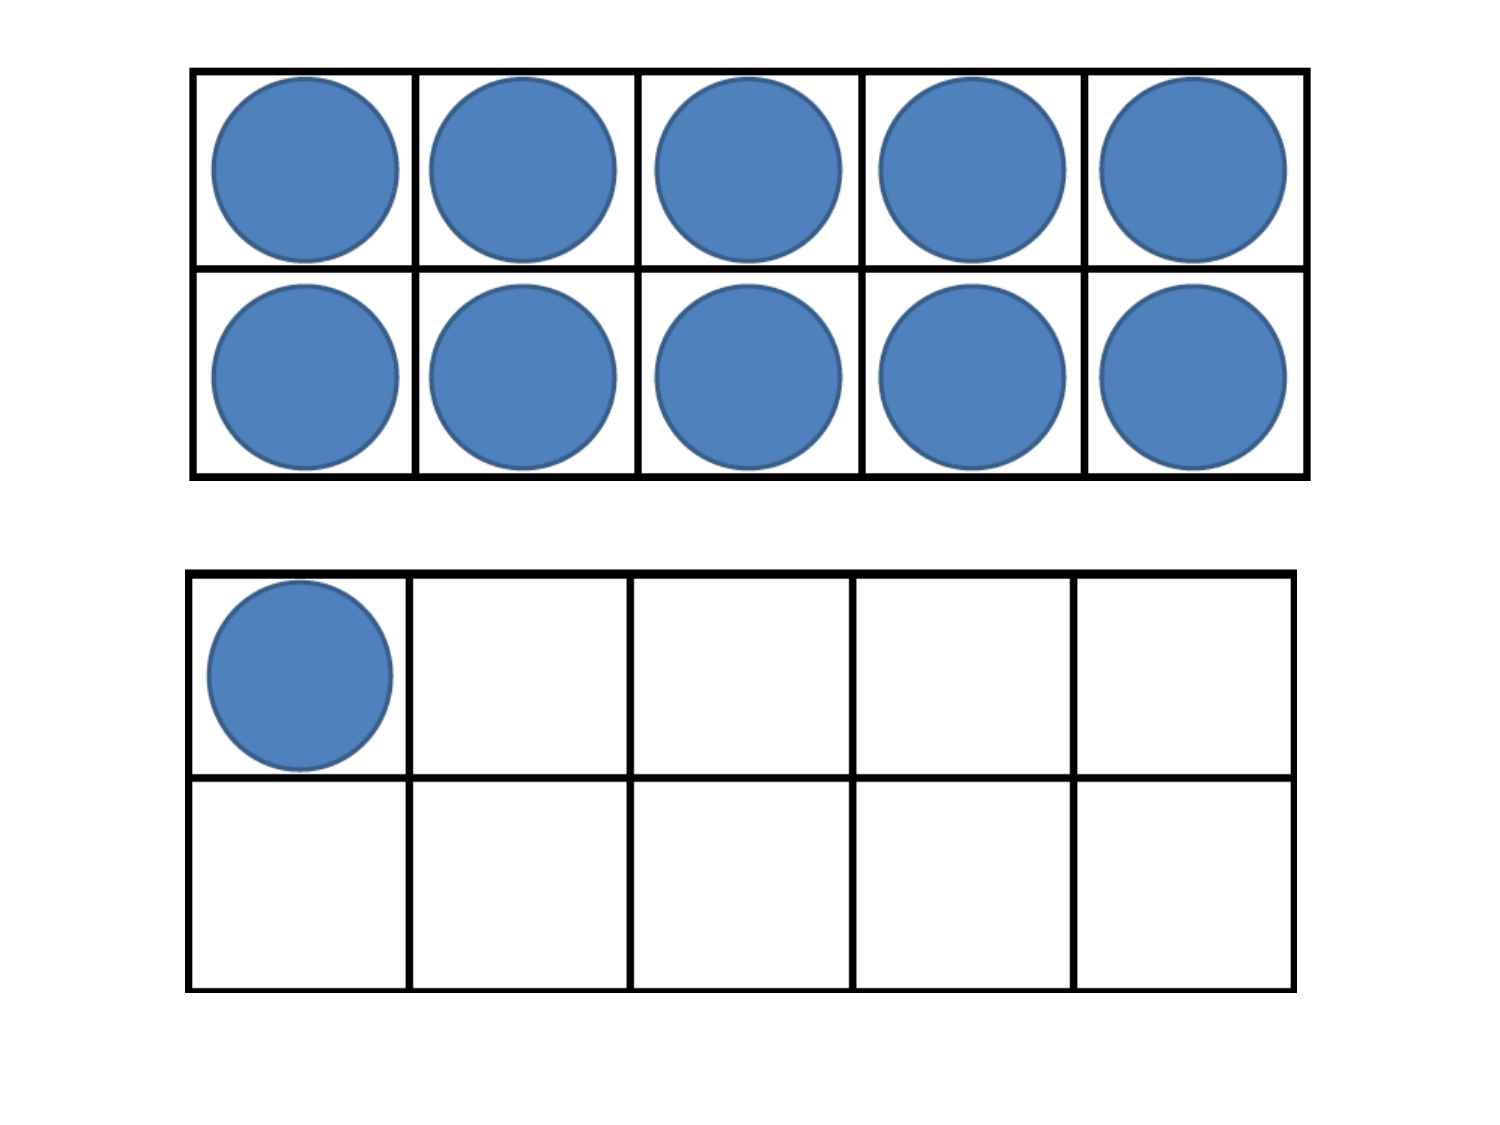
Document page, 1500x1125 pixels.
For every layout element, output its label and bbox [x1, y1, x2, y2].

picture [184, 62, 1317, 481]
picture [184, 561, 1297, 993]
